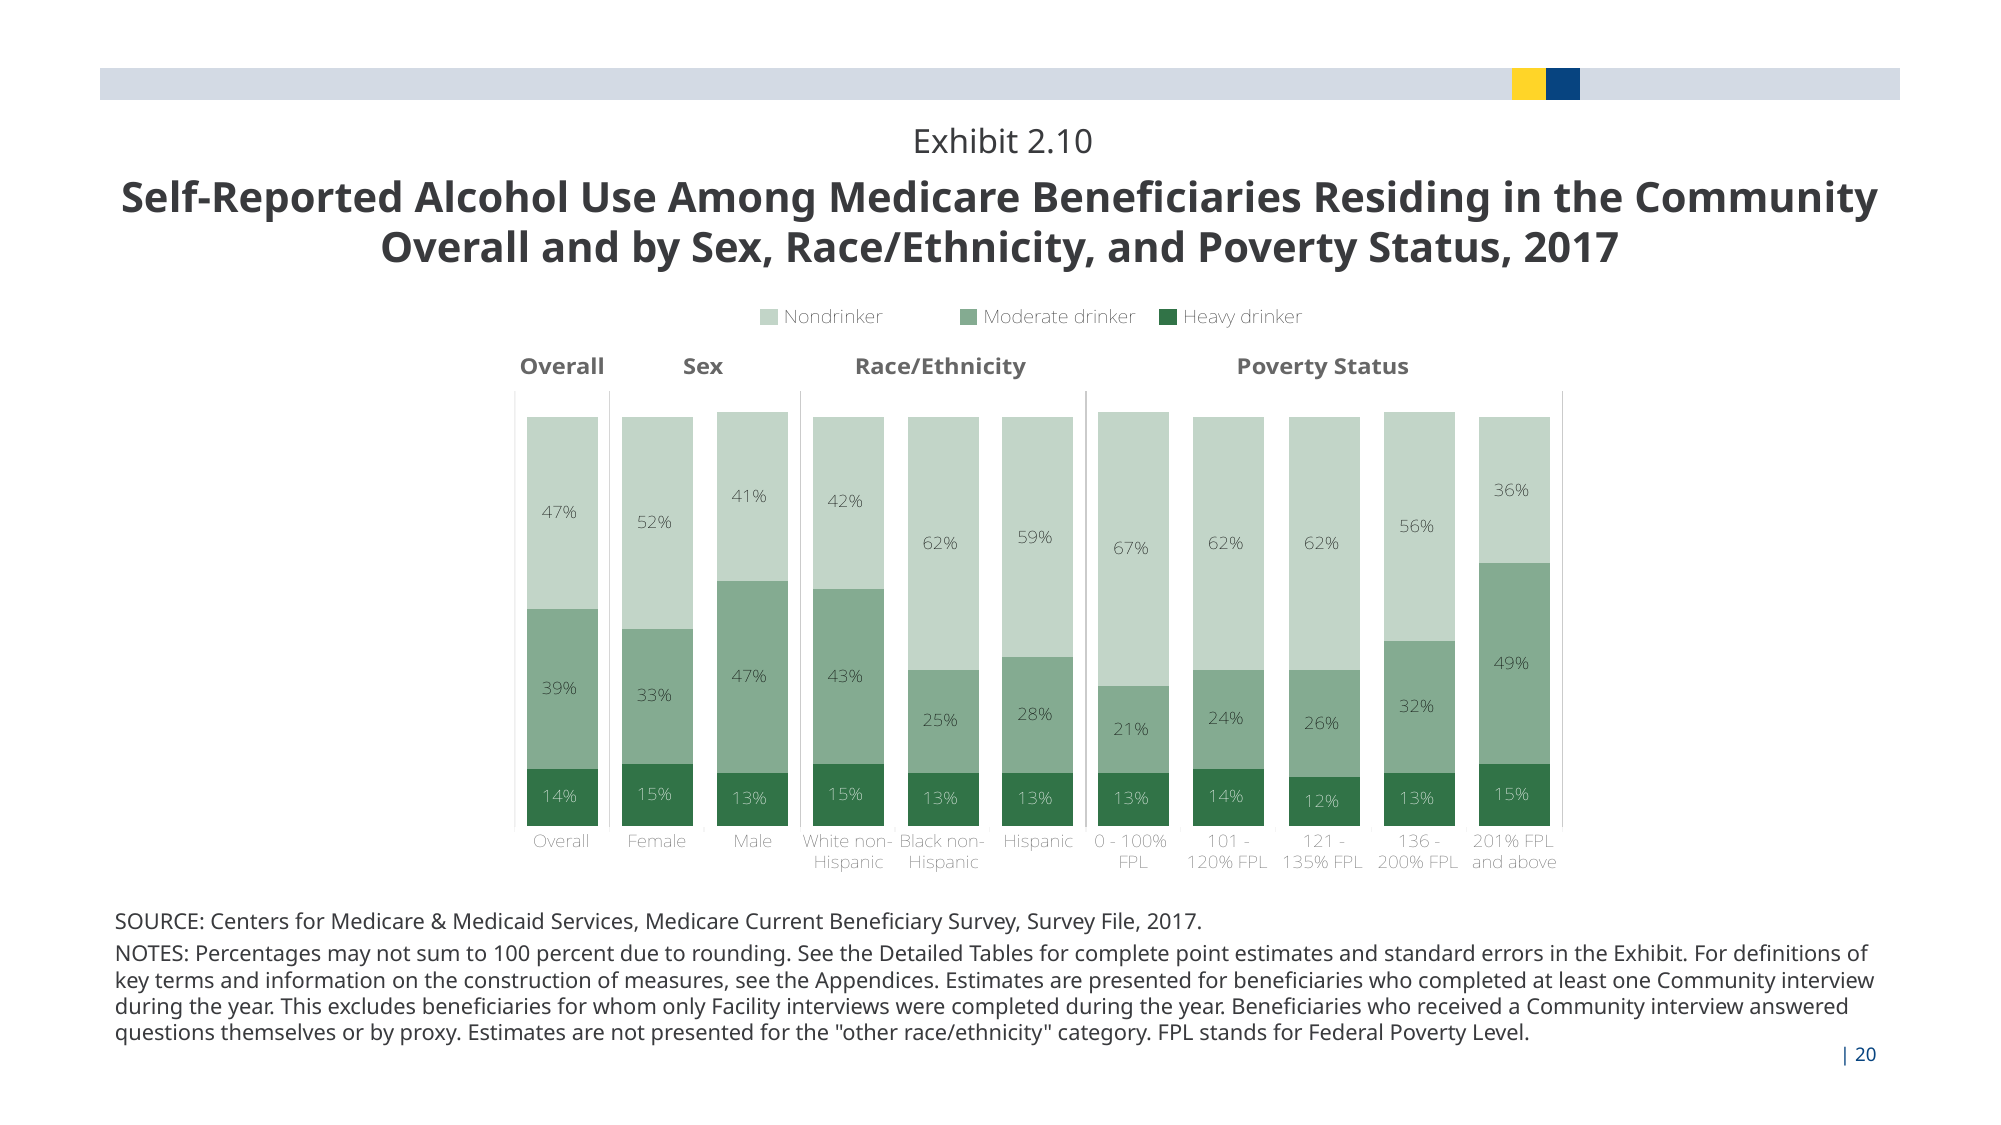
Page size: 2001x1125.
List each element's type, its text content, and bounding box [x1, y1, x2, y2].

list Self-Reported Alcohol Use Among Medicare Beneficiaries Residing in the Community Overall and by Sex, Race/Ethnicity, and Poverty Status, 2017 [99, 171, 1900, 362]
title Exhibit 2.10 [99, 112, 1900, 171]
list SOURCE: Centers for Medicare & Medicaid Services, Medicare Current Beneficiary Survey, Survey File, 2017. NOTES: Percentages may not sum to 100 percent due to rounding. See the Detailed Tables for complete point estimates and standard errors in the Exhibit. For definitions of key terms and information on the construction of measures, see the Appendices. Estimates are presented for beneficiaries who completed at least one Community interview during the year. This excludes beneficiaries for whom only Facility interviews were completed during the year. Beneficiaries who received a Community interview answered questions themselves or by proxy. Estimates are not presented for the "other race/ethnicity" category. FPL stands for Federal Poverty Level. [99, 900, 1900, 1075]
picture [510, 292, 1572, 896]
